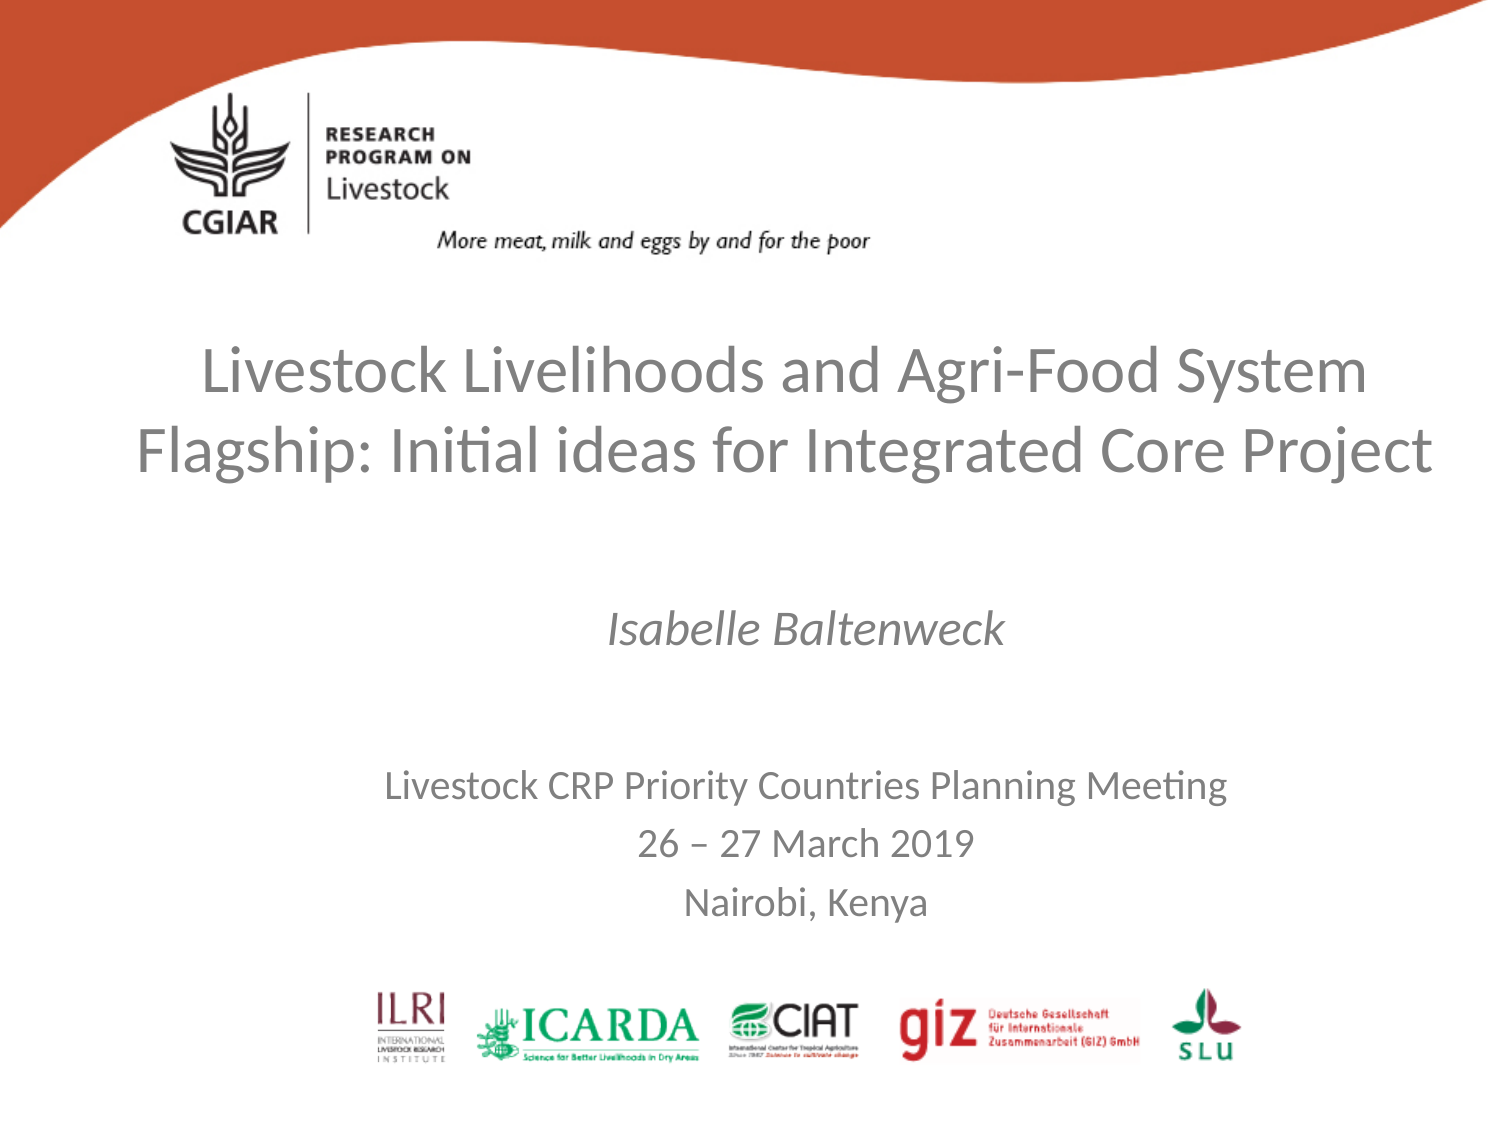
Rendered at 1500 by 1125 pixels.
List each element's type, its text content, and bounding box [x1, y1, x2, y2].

list Isabelle Baltenweck [287, 587, 1325, 669]
picture [352, 974, 1277, 1084]
list Livestock CRP Priority Countries Planning Meeting 26 – 27 March 2019 Nairobi, Kenya [287, 750, 1325, 941]
list Livestock Livelihoods and Agri-Food System Flagship: Initial ideas for Integrated Core Project [112, 318, 1459, 588]
picture [0, 0, 1500, 272]
